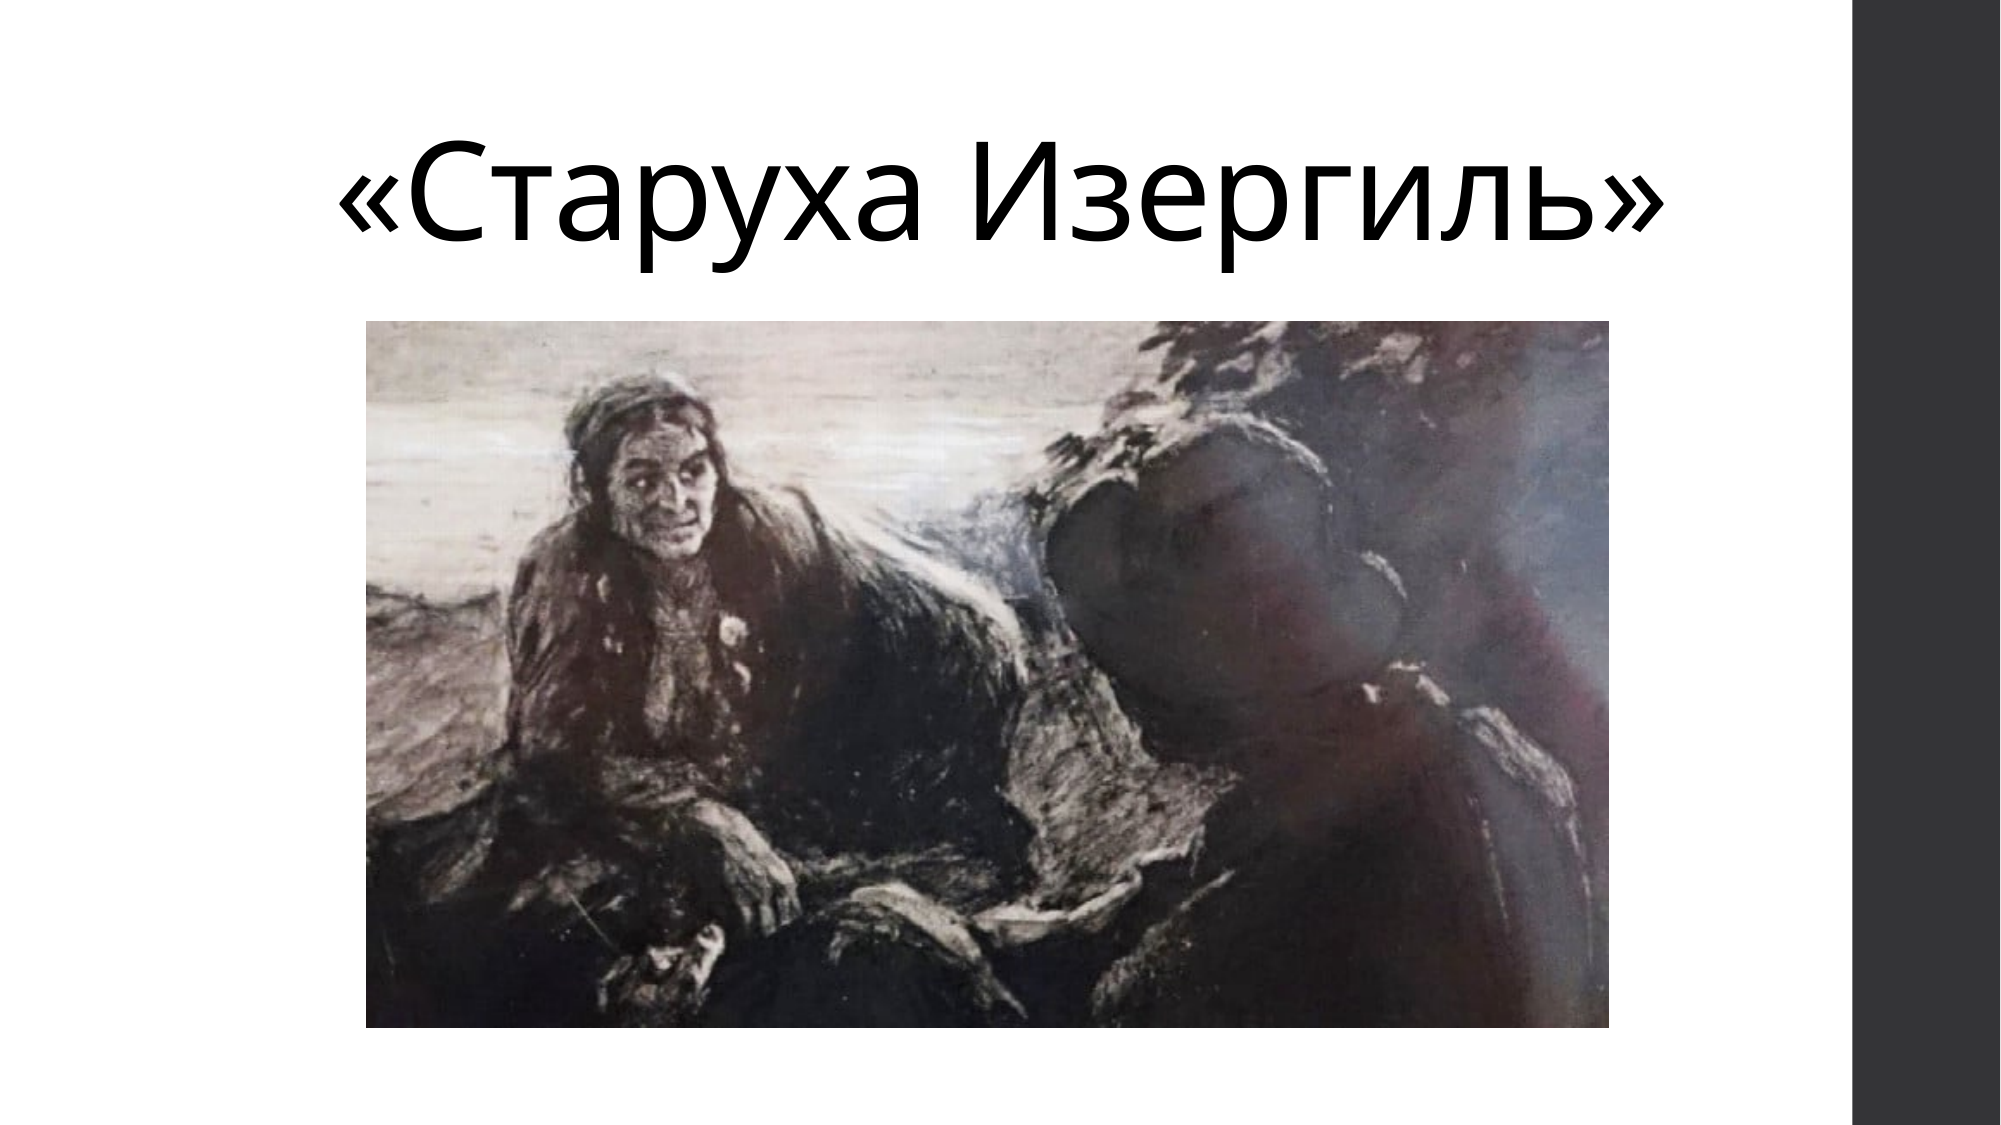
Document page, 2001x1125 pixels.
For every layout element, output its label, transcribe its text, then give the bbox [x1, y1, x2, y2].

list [366, 321, 1609, 1028]
title «Старуха Изергиль» [206, 60, 1797, 278]
